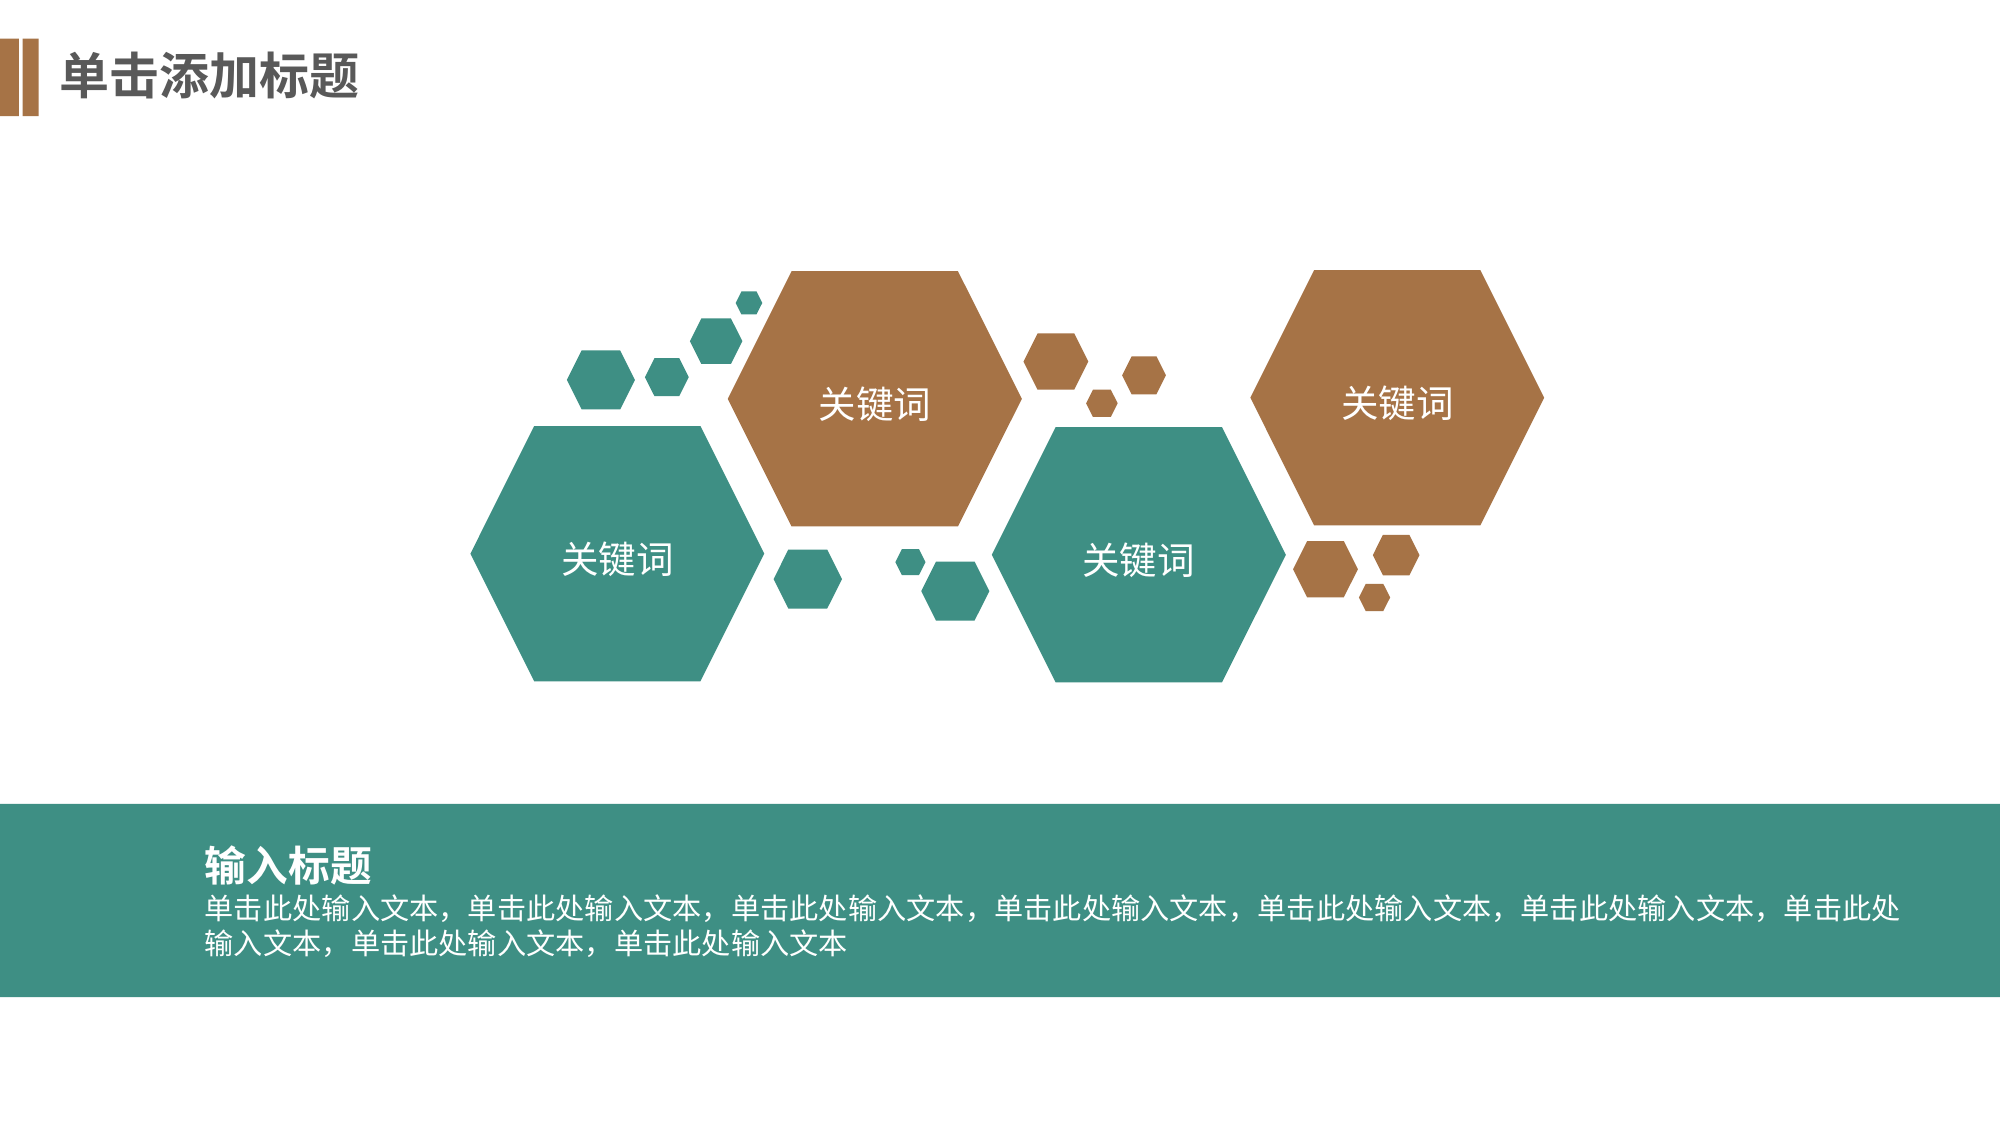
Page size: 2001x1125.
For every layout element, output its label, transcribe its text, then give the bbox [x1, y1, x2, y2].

text_box [566, 350, 635, 410]
text_box [895, 549, 926, 576]
text_box 关键词 [727, 271, 1022, 527]
text_box [689, 318, 743, 364]
text_box [921, 561, 990, 621]
text_box 关键词 [991, 427, 1286, 683]
text_box [1086, 389, 1118, 417]
text_box 关键词 [1250, 270, 1545, 526]
text_box [22, 38, 40, 117]
text_box [644, 358, 689, 397]
text_box [0, 38, 20, 117]
text_box [0, 803, 2000, 998]
text_box [1358, 583, 1391, 612]
text_box [1293, 541, 1358, 598]
text_box 关键词 [470, 426, 765, 682]
text_box [1023, 333, 1089, 390]
text_box [735, 291, 763, 315]
text_box [1122, 356, 1166, 395]
text_box 输入标题 单击此处输入文本，单击此处输入文本，单击此处输入文本，单击此处输入文本，单击此处输入文本，单击此处输入文本，单击此处输入文本，单击此处输入文本，单击此处输入文本 [190, 832, 1936, 968]
text_box [1372, 534, 1420, 576]
text_box [773, 549, 843, 609]
text_box 单击添加标题 [44, 37, 540, 113]
